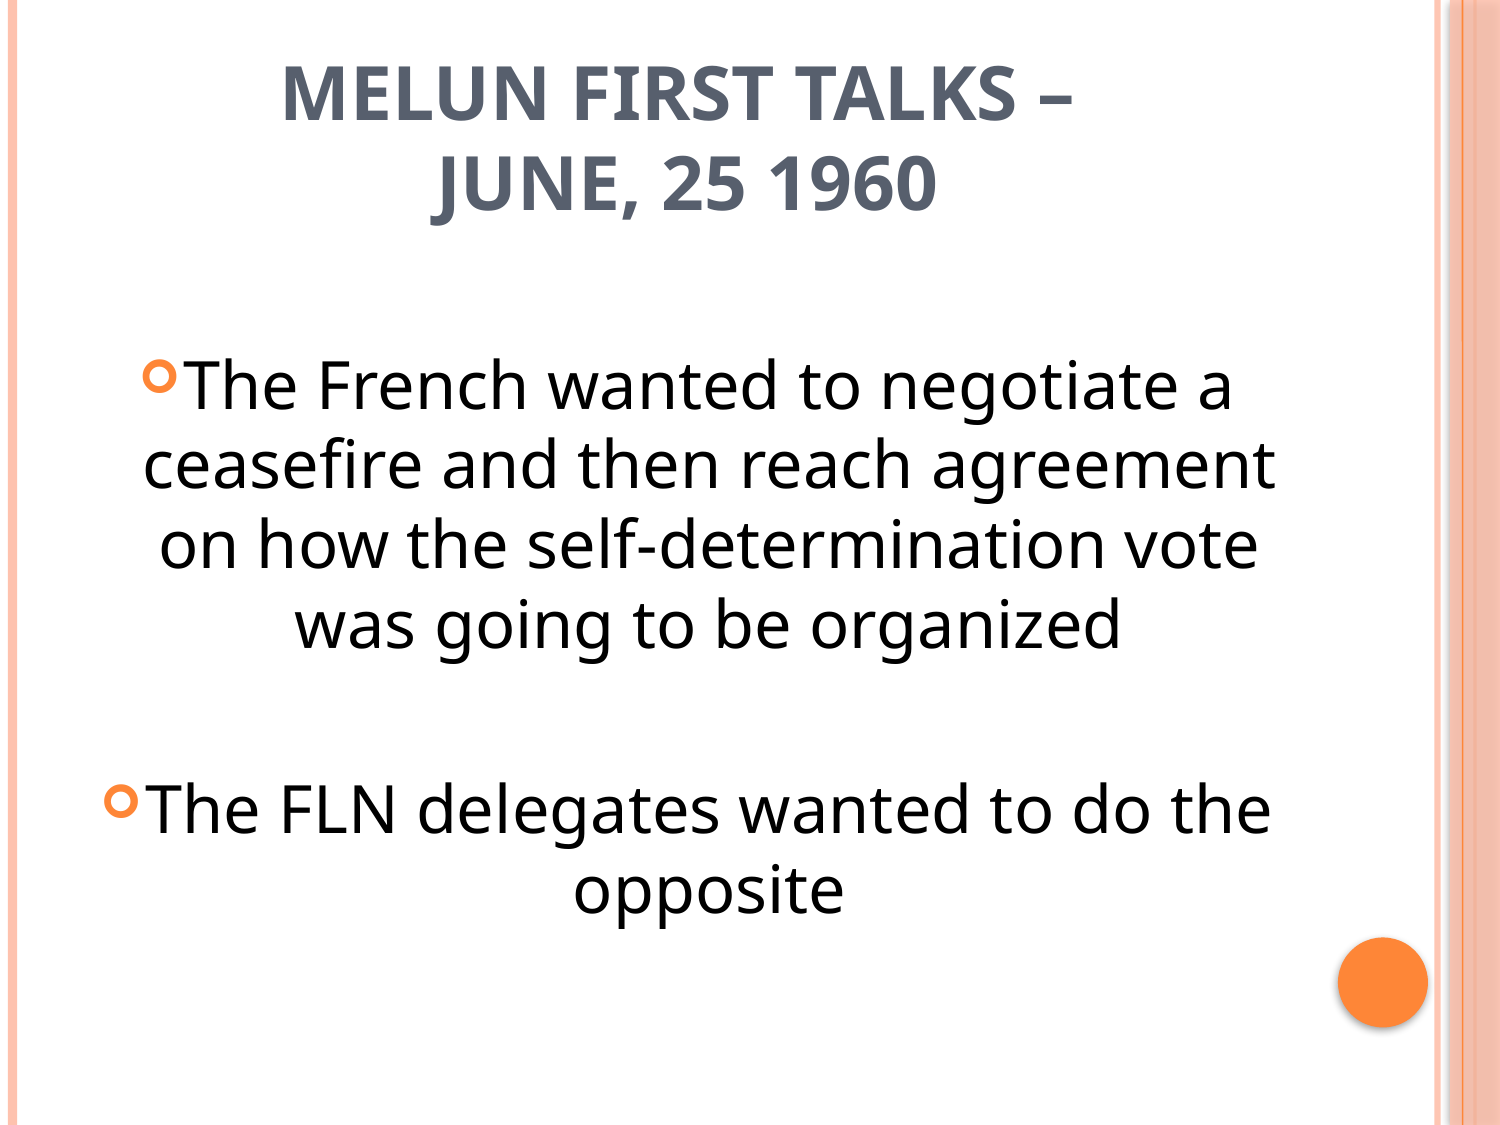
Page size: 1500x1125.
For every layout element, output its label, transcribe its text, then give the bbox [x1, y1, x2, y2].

list The French wanted to negotiate a ceasefire and then reach agreement on how the self-determination vote was going to be organized The FLN delegates wanted to do the opposite [75, 262, 1300, 1062]
title Melun first talks – June, 25 1960 [75, 45, 1300, 233]
